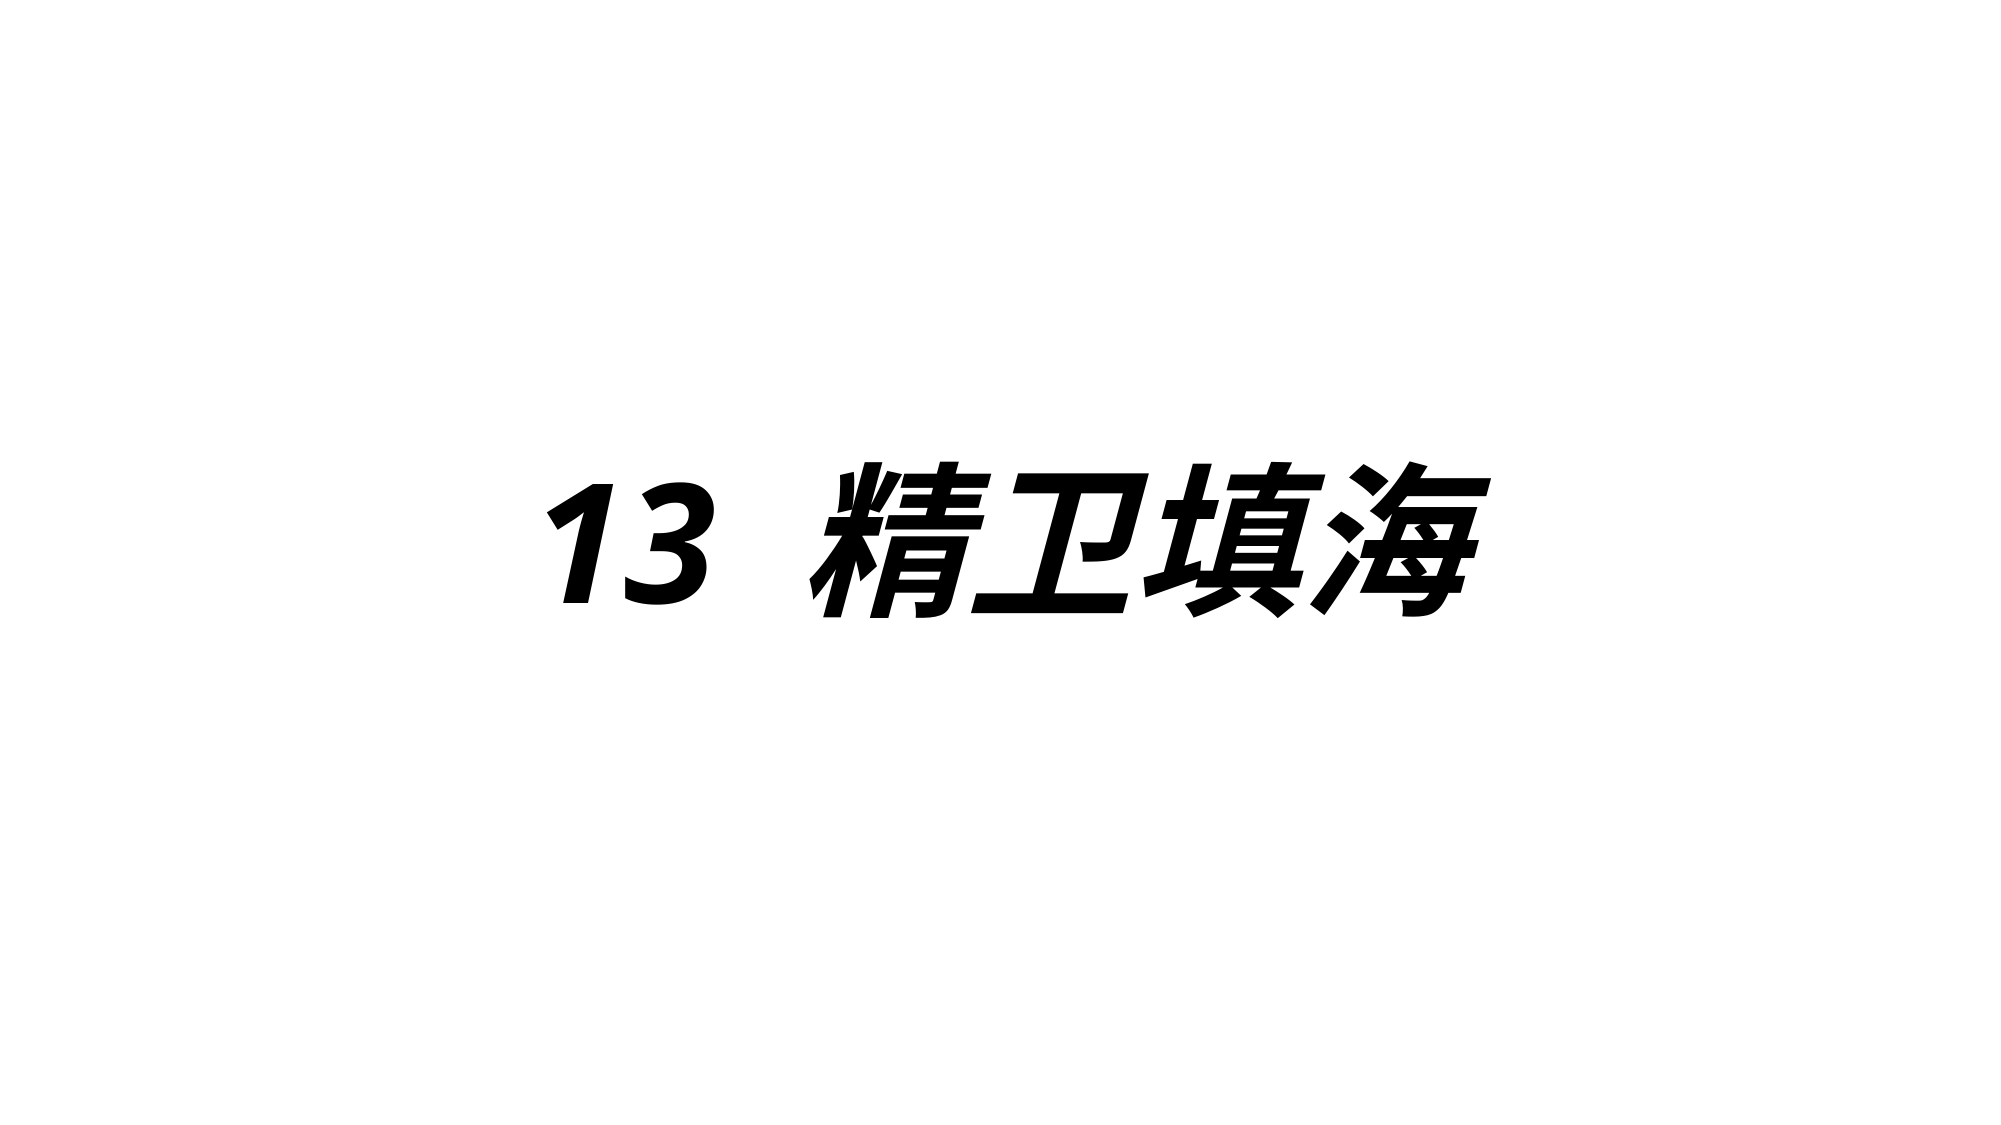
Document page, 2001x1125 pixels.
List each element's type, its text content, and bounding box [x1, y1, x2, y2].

text_box 13 精卫填海 [185, 429, 1815, 644]
